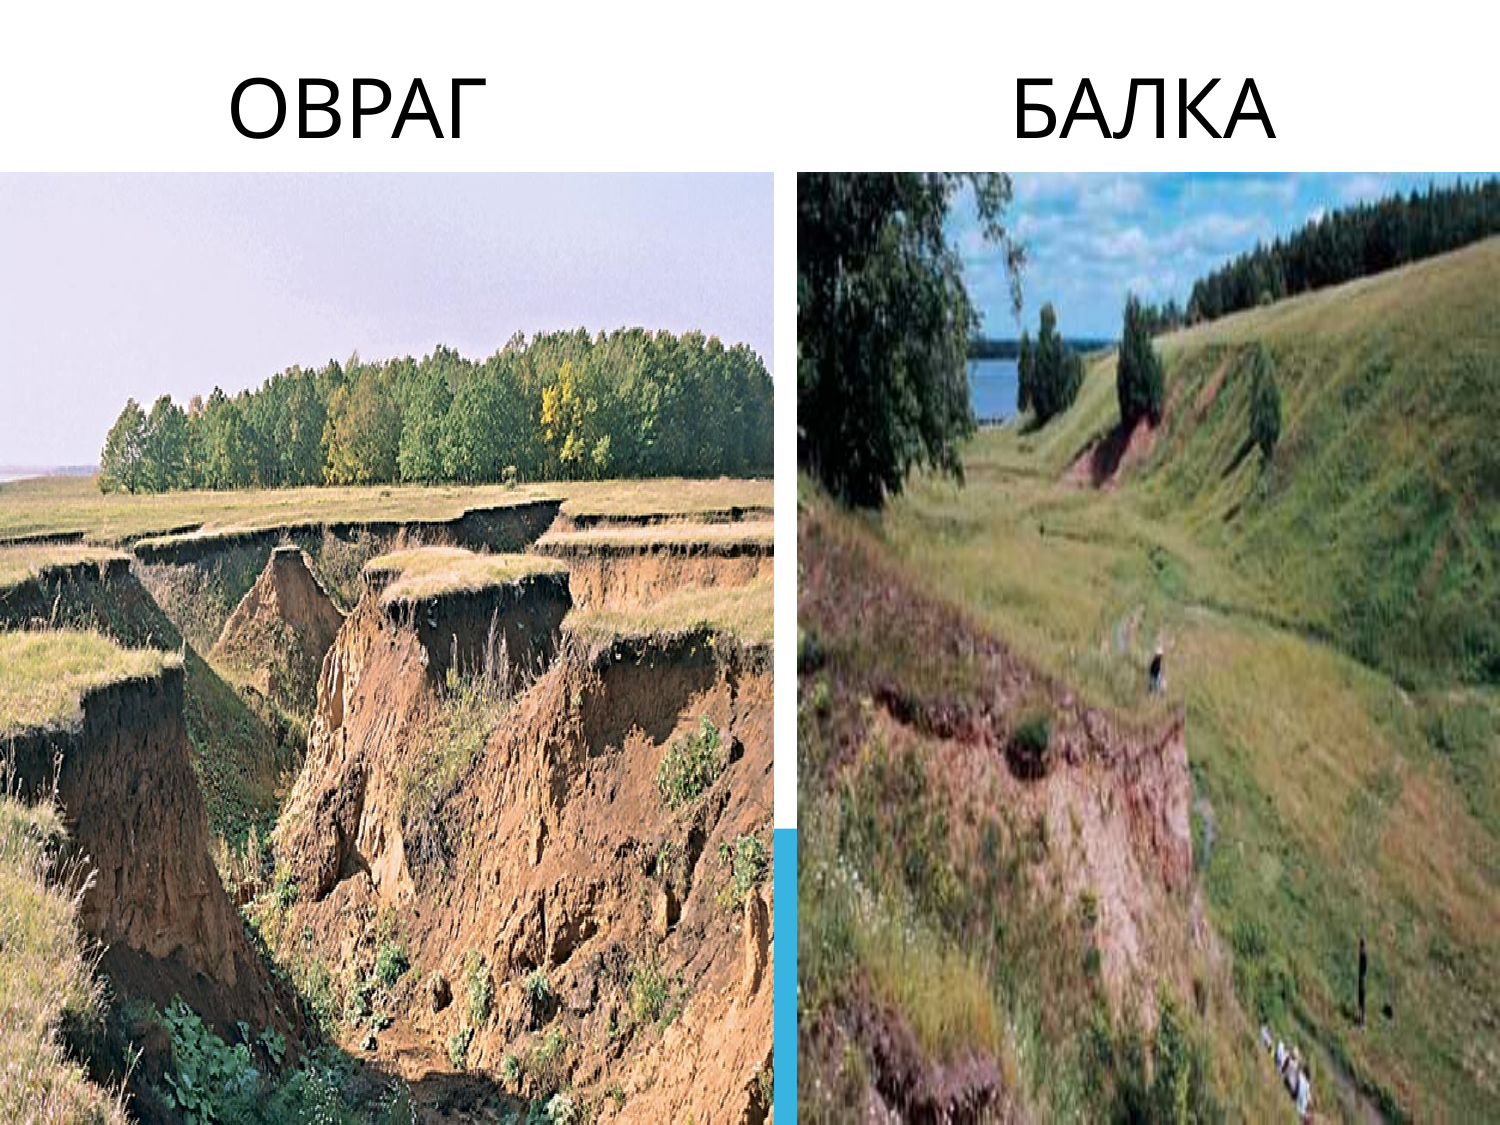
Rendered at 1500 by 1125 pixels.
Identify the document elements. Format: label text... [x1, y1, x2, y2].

picture [796, 172, 1500, 1125]
title Овраг Балка [134, 59, 1369, 150]
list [0, 172, 774, 1125]
